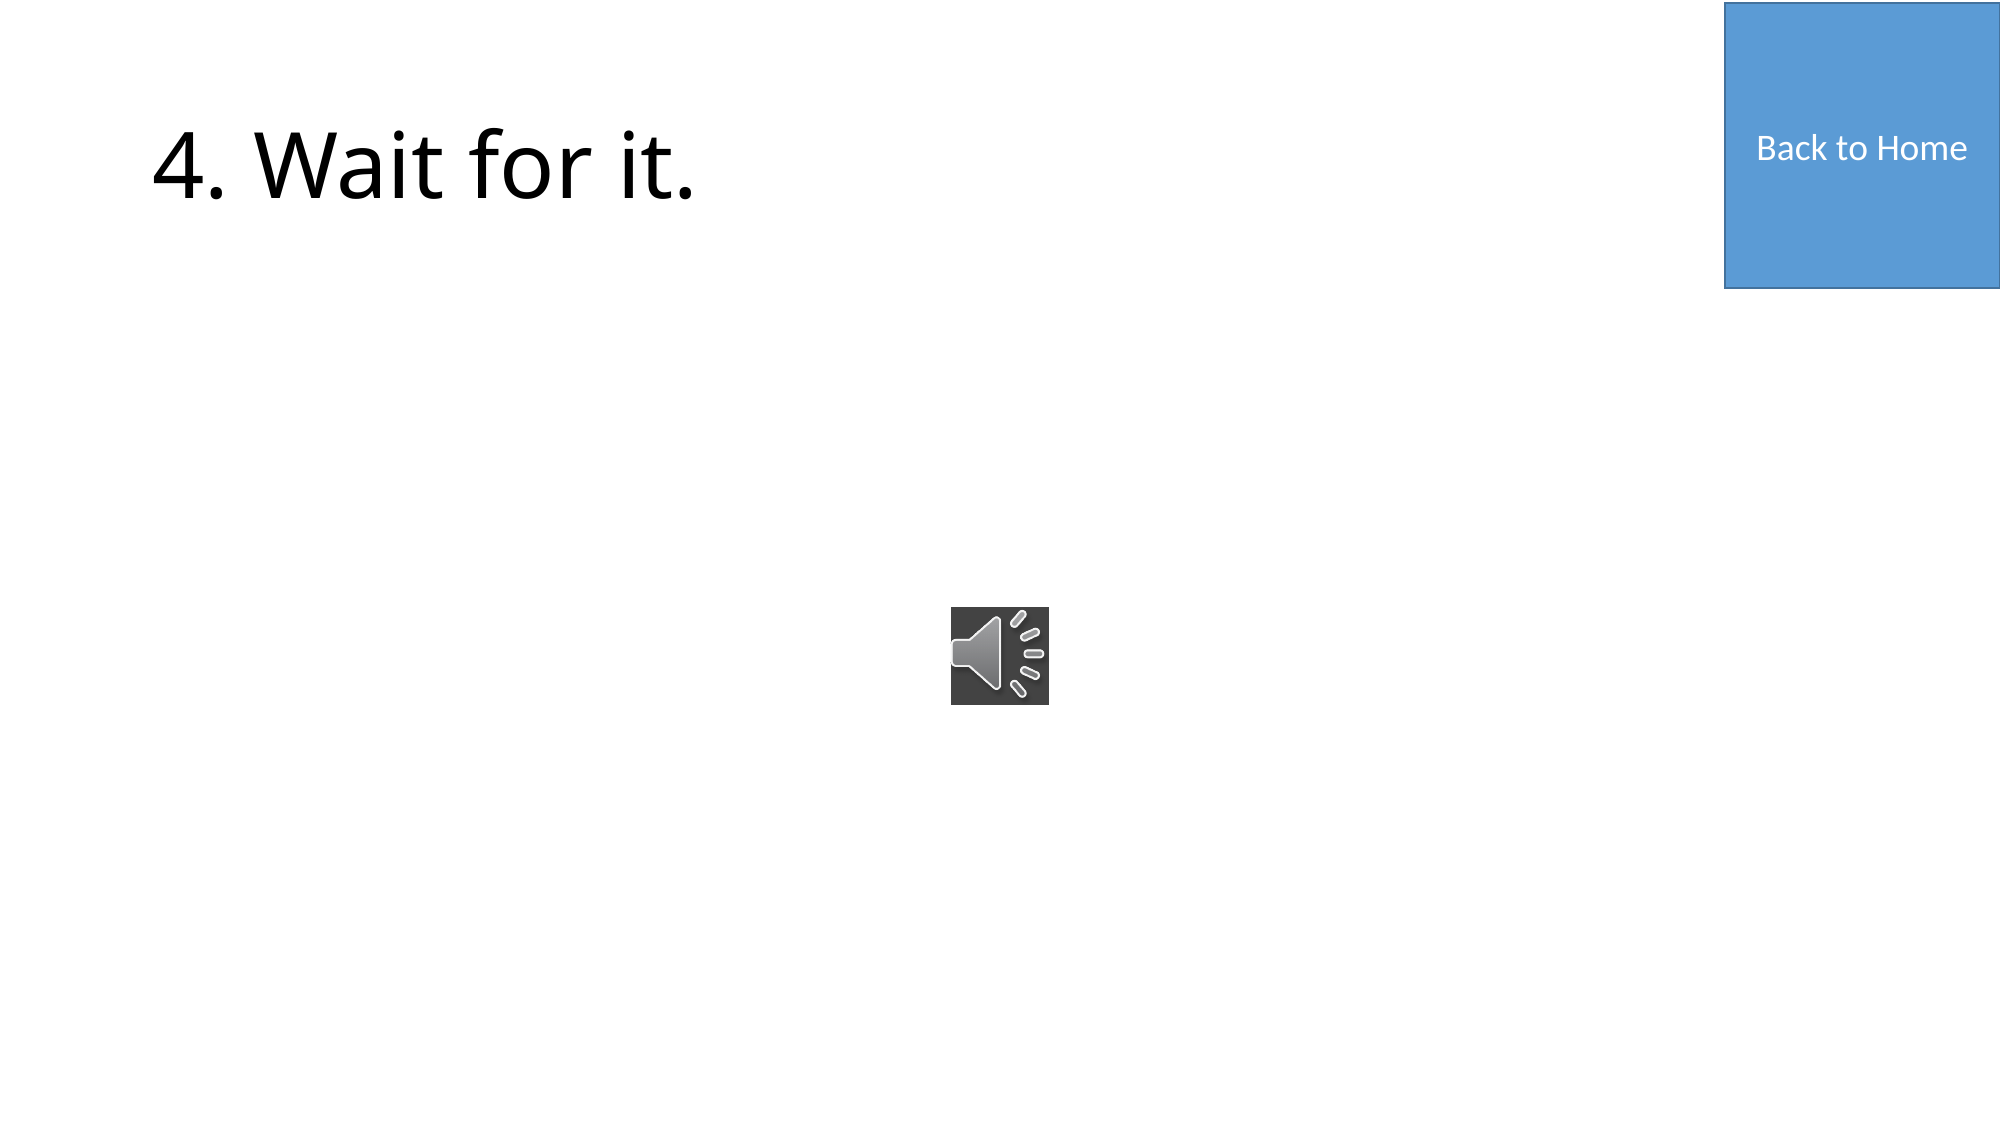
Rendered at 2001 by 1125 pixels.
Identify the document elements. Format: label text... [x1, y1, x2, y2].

text_box Back to Home [1724, 2, 2000, 289]
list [949, 606, 1050, 707]
title 4. Wait for it. [137, 59, 1724, 278]
